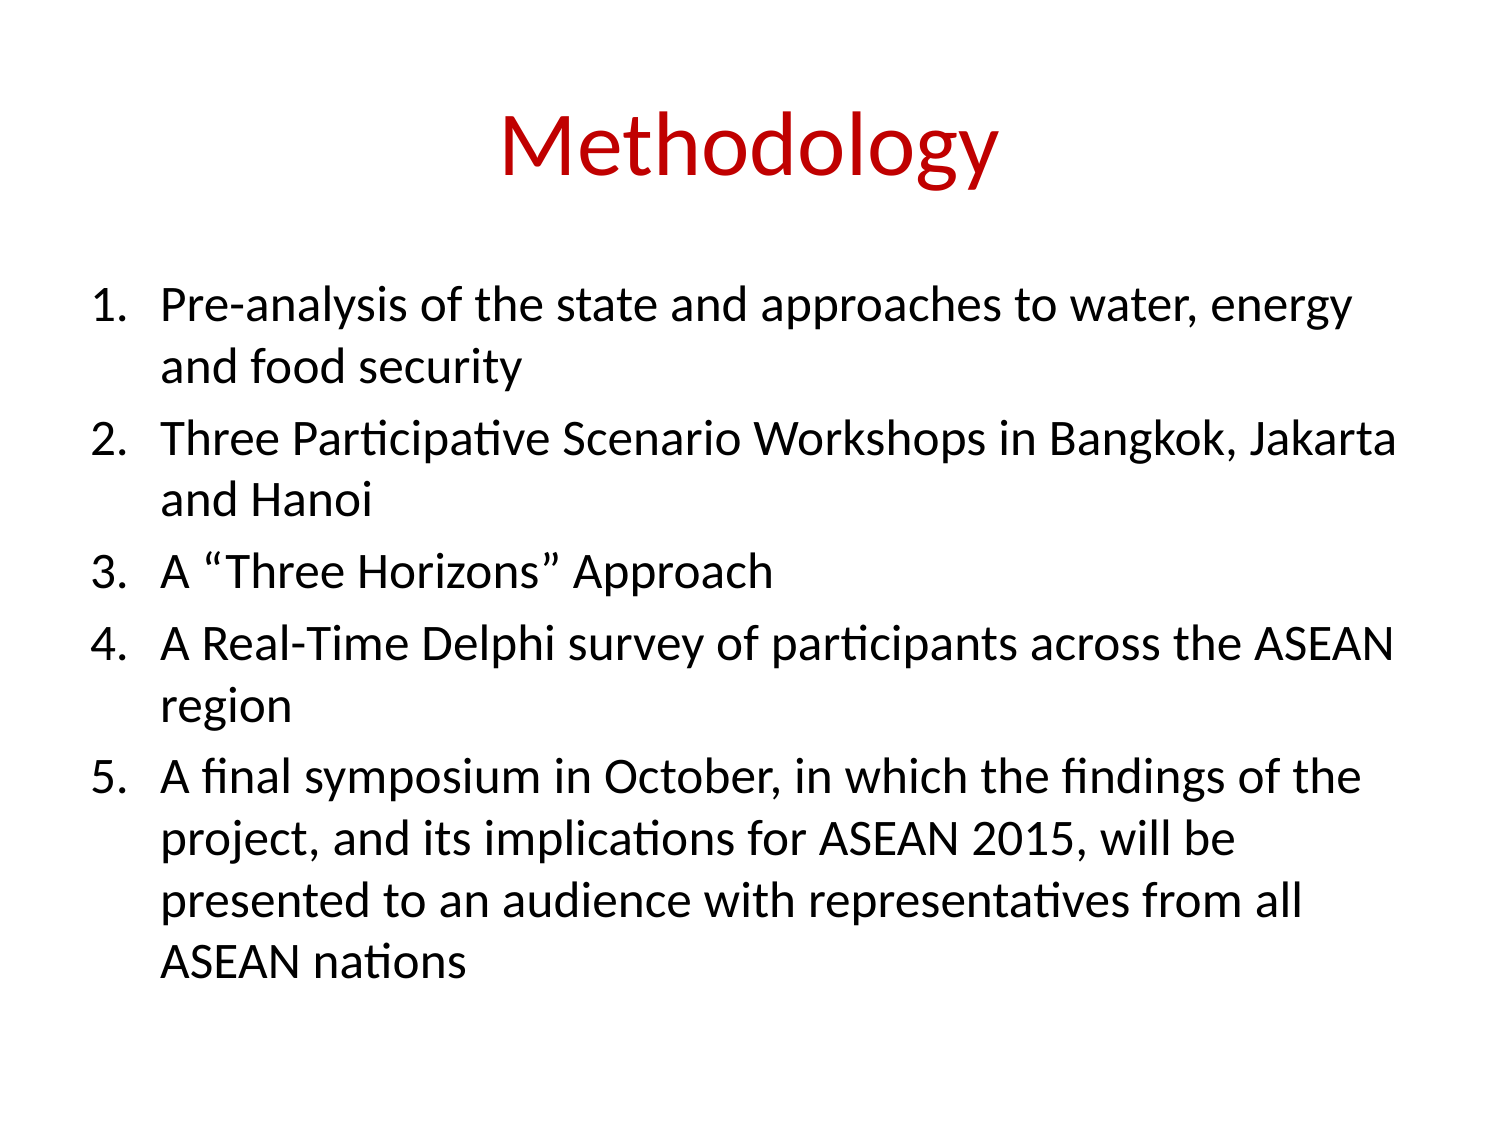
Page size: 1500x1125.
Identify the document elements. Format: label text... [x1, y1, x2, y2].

title Methodology [75, 45, 1425, 233]
list Pre-analysis of the state and approaches to water, energy and food security Three Participative Scenario Workshops in Bangkok, Jakarta and Hanoi A “Three Horizons” Approach A Real-Time Delphi survey of participants across the ASEAN region A final symposium in October, in which the findings of the project, and its implications for ASEAN 2015, will be presented to an audience with representatives from all ASEAN nations [75, 262, 1425, 1005]
